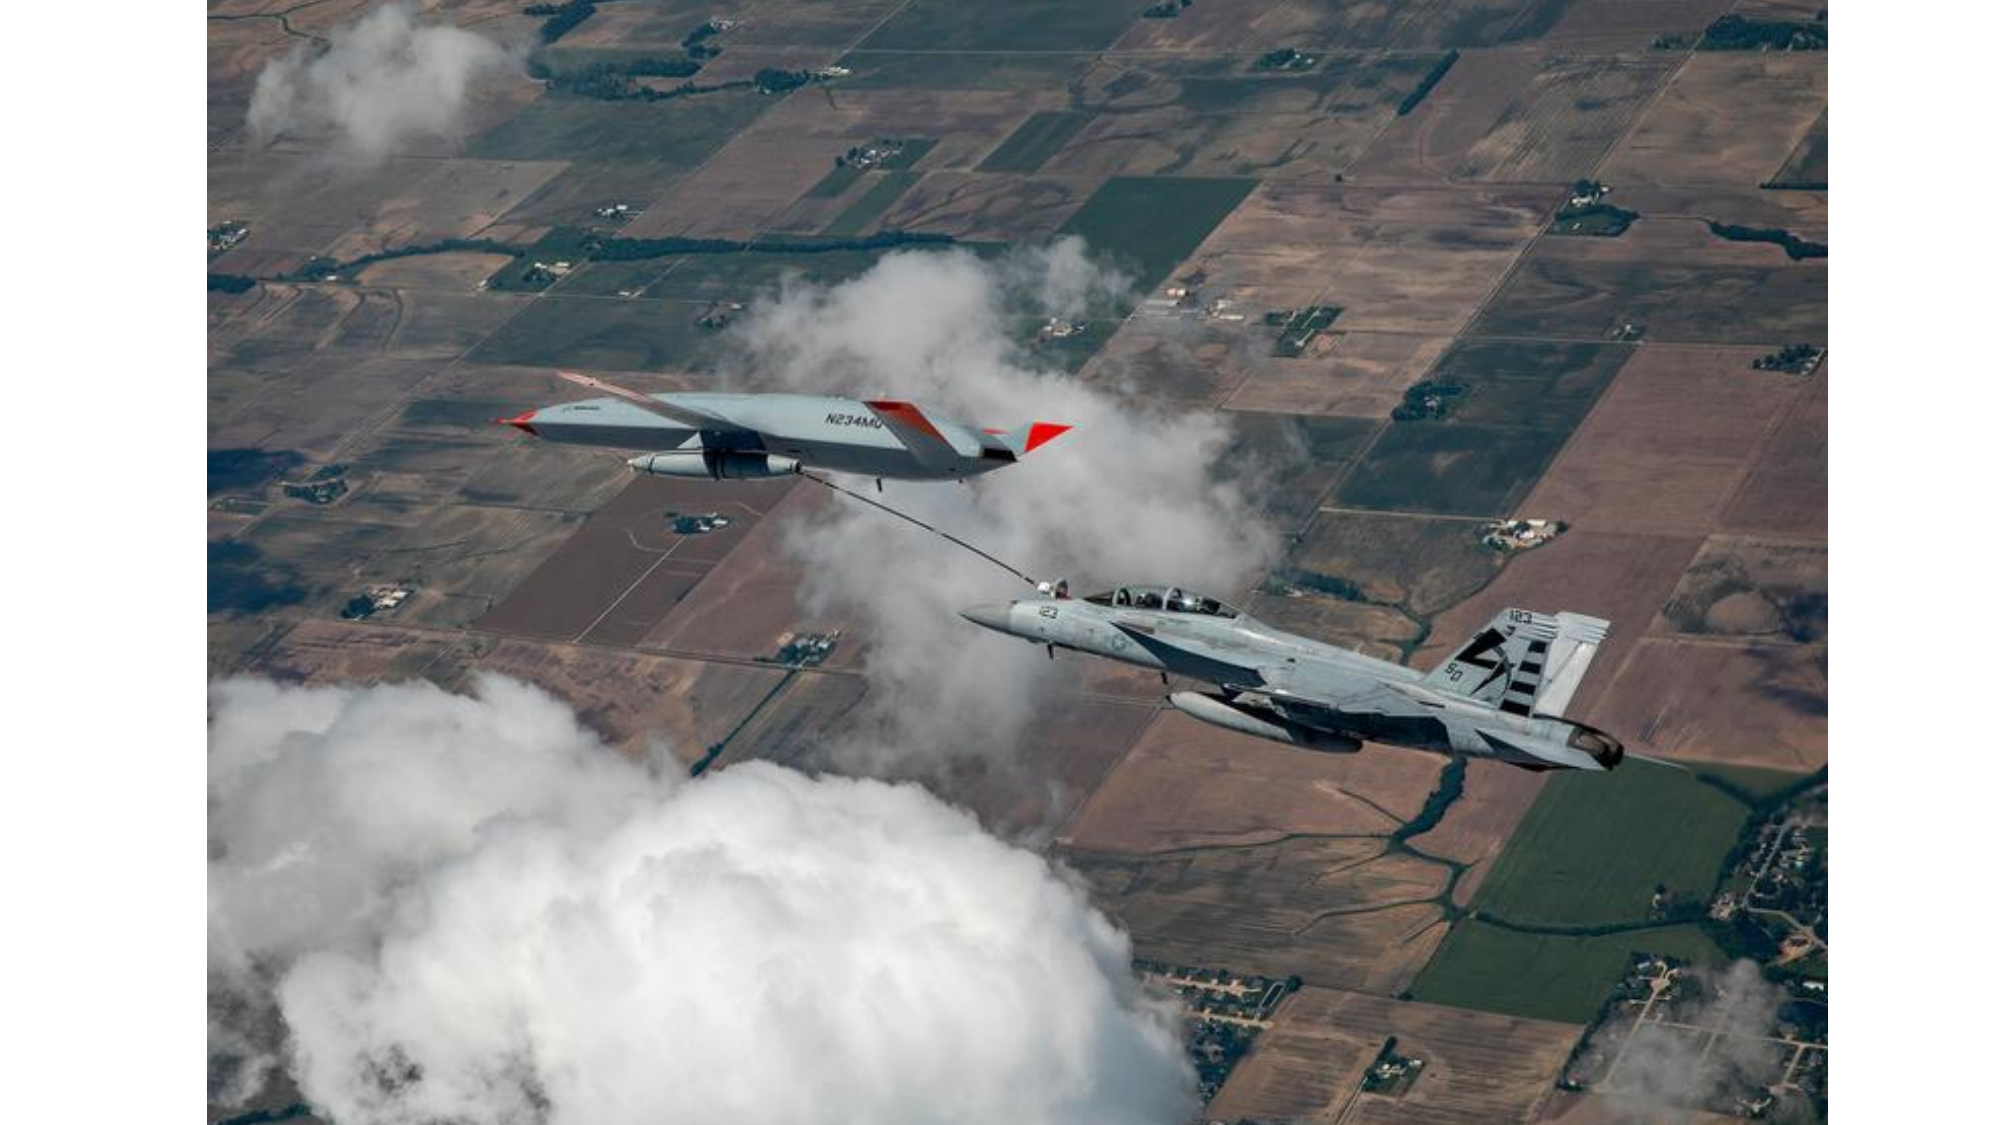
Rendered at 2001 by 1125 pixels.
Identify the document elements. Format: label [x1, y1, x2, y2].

picture [207, 0, 1828, 1125]
